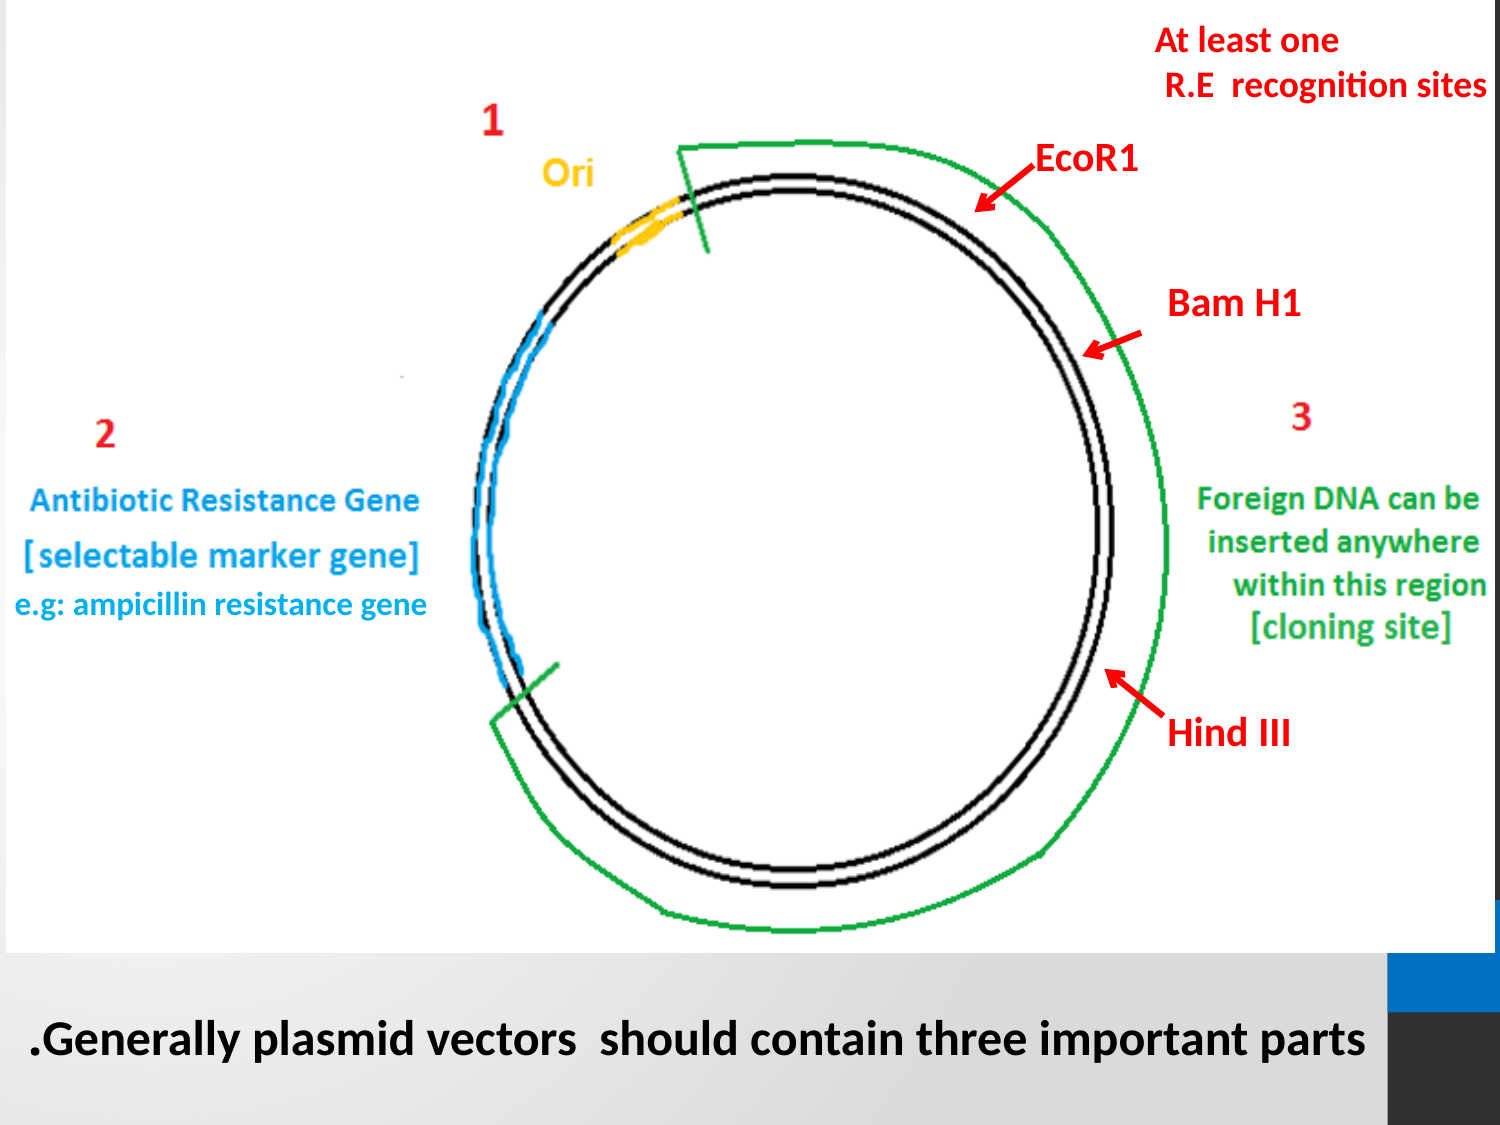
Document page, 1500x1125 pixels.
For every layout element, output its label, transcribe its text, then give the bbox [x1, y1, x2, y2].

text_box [1103, 668, 1164, 717]
picture [6, 0, 1495, 953]
text_box Generally plasmid vectors should contain three important parts. [13, 998, 1382, 1073]
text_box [1081, 332, 1142, 357]
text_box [973, 164, 1034, 213]
